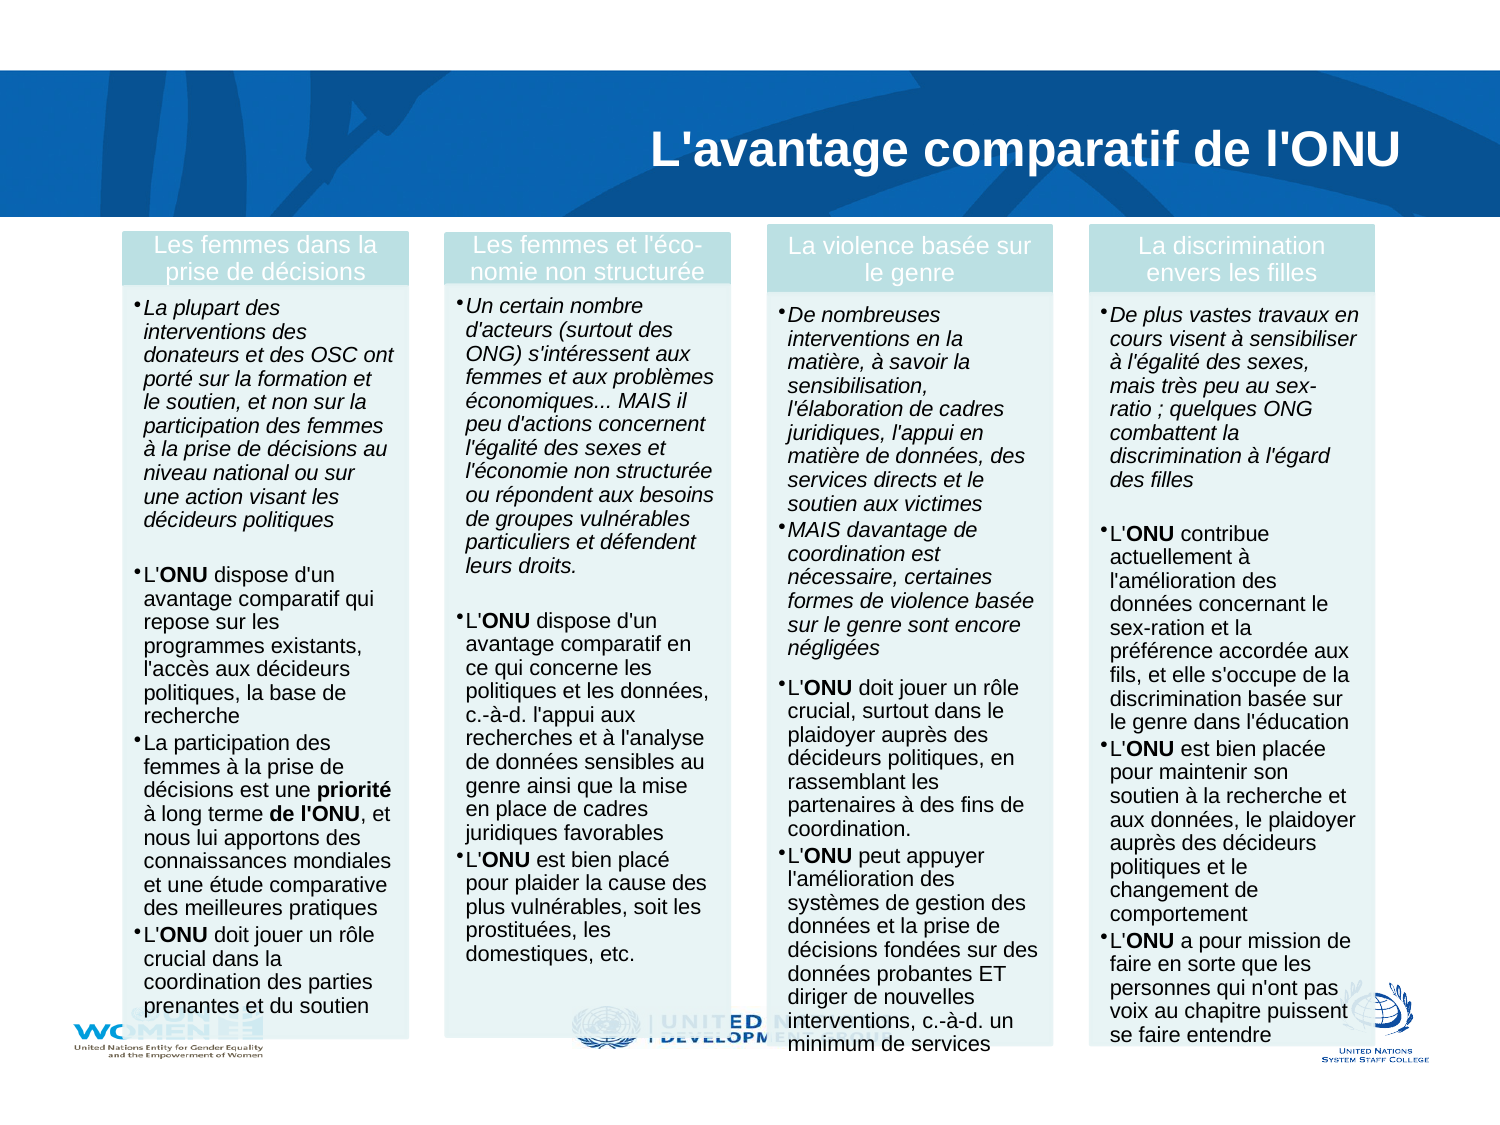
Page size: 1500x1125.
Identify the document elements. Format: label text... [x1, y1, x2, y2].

picture [0, 70, 1500, 217]
title L'avantage comparatif de l'ONU [230, 78, 1418, 216]
picture [116, 1028, 122, 1036]
picture [1375, 979, 1429, 1063]
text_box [123, 207, 1375, 1063]
picture [73, 1006, 123, 1059]
